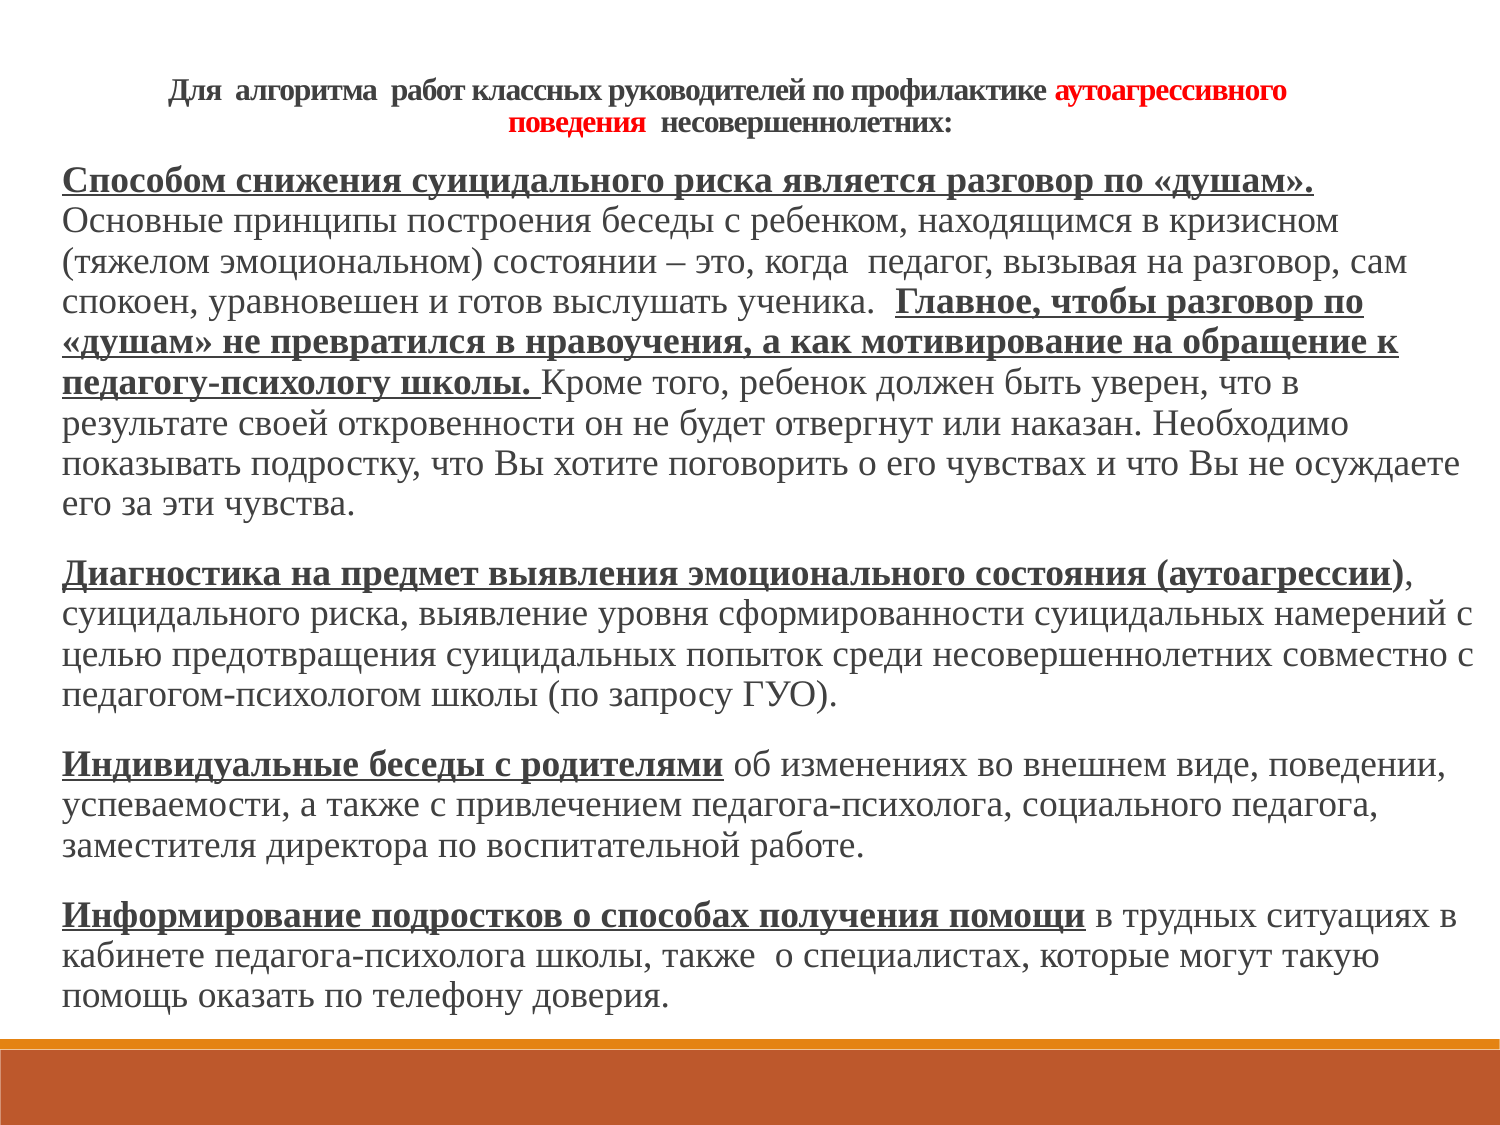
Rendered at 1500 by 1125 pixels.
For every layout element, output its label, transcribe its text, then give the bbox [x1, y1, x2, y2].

list Способом снижения суицидального риска является разговор по «душам». Основные принципы построения беседы с ребенком, находящимся в кризисном (тяжелом эмоциональном) состоянии – это, когда педагог, вызывая на разговор, сам спокоен, уравновешен и готов выслушать ученика. Главное, чтобы разговор по «душам» не превратился в нравоучения, а как мотивирование на обращение к педагогу-психологу школы. Кроме того, ребенок должен быть уверен, что в результате своей откровенности он не будет отвергнут или наказан. Необходимо показывать подростку, что Вы хотите поговорить о его чувствах и что Вы не осуждаете его за эти чувства. Диагностика на предмет выявления эмоционального состояния (аутоагрессии), суицидального риска, выявление уровня сформированности суицидальных намерений с целью предотвращения суицидальных попыток среди несовершеннолетних совместно с педагогом-психологом школы (по запросу ГУО). Индивидуальные беседы с родителями об изменениях во внешнем виде, поведении, успеваемости, а также с привлечением педагога-психолога, социального педагога, заместителя директора по воспитательной работе. Информирование подростков о способах получения помощи в трудных ситуациях в кабинете педагога-психолога школы, также о специалистах, которые могут такую помощь оказать по телефону доверия. [46, 152, 1477, 1055]
title Для алгоритма работ классных руководителей по профилактике аутоагрессивного поведения несовершеннолетних: [112, 66, 1350, 152]
